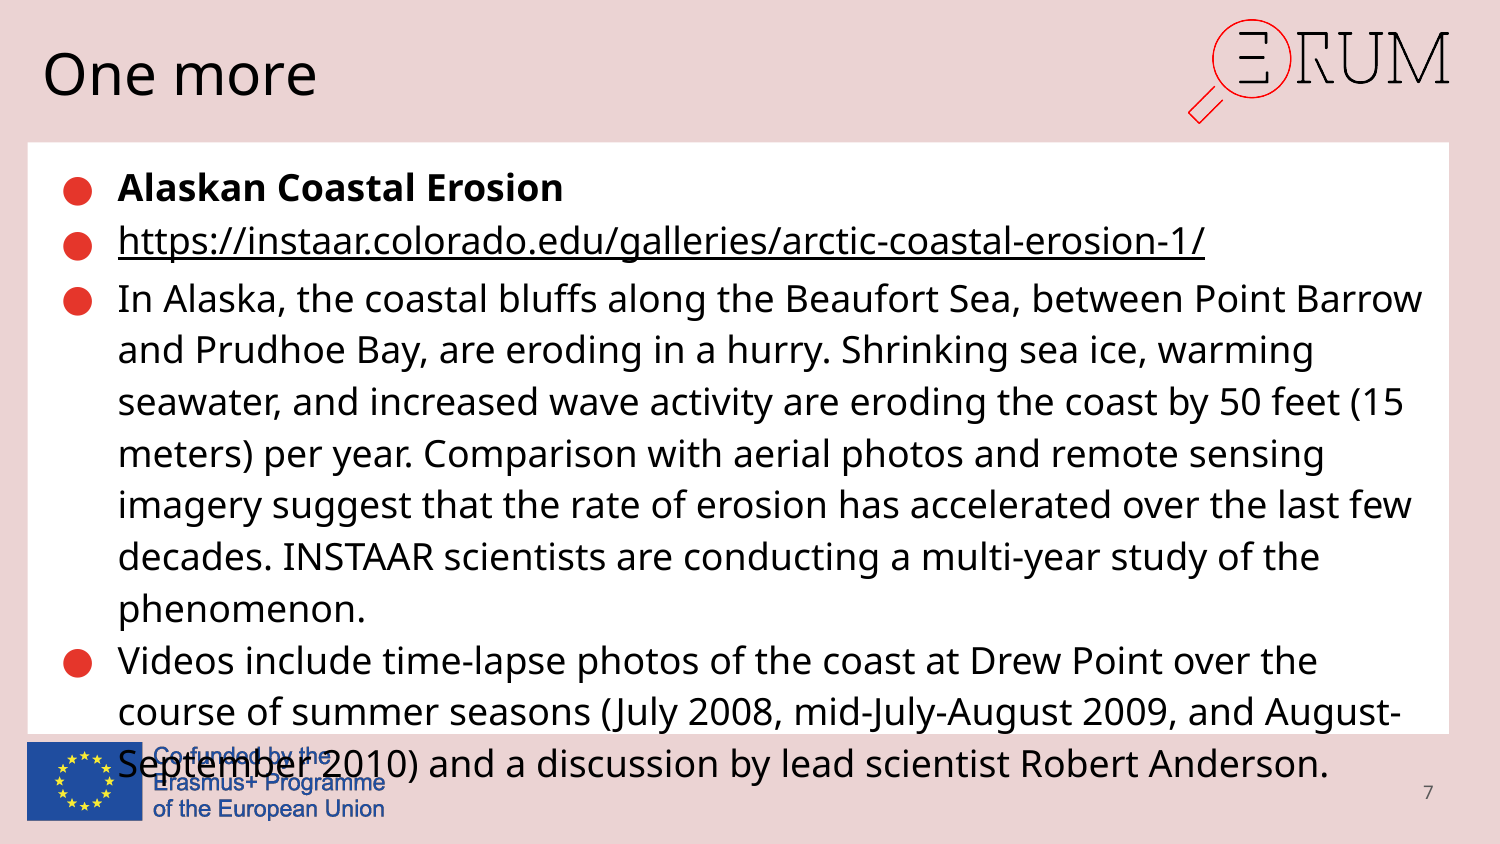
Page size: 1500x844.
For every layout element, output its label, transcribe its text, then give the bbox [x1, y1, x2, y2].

list Alaskan Coastal Erosion https://instaar.colorado.edu/galleries/arctic-coastal-erosion-1/ In Alaska, the coastal bluffs along the Beaufort Sea, between Point Barrow and Prudhoe Bay, are eroding in a hurry. Shrinking sea ice, warming seawater, and increased wave activity are eroding the coast by 50 feet (15 meters) per year. Comparison with aerial photos and remote sensing imagery suggest that the rate of erosion has accelerated over the last few decades. INSTAAR scientists are conducting a multi-year study of the phenomenon. Videos include time-lapse photos of the coast at Drew Point over the course of summer seasons (July 2008, mid-July-August 2009, and August-September 2010) and a discussion by lead scientist Robert Anderson. [27, 142, 1449, 734]
slide_number 7 [1358, 761, 1449, 826]
title One more [27, 21, 1144, 116]
picture [27, 742, 385, 821]
picture [1136, 0, 1500, 137]
